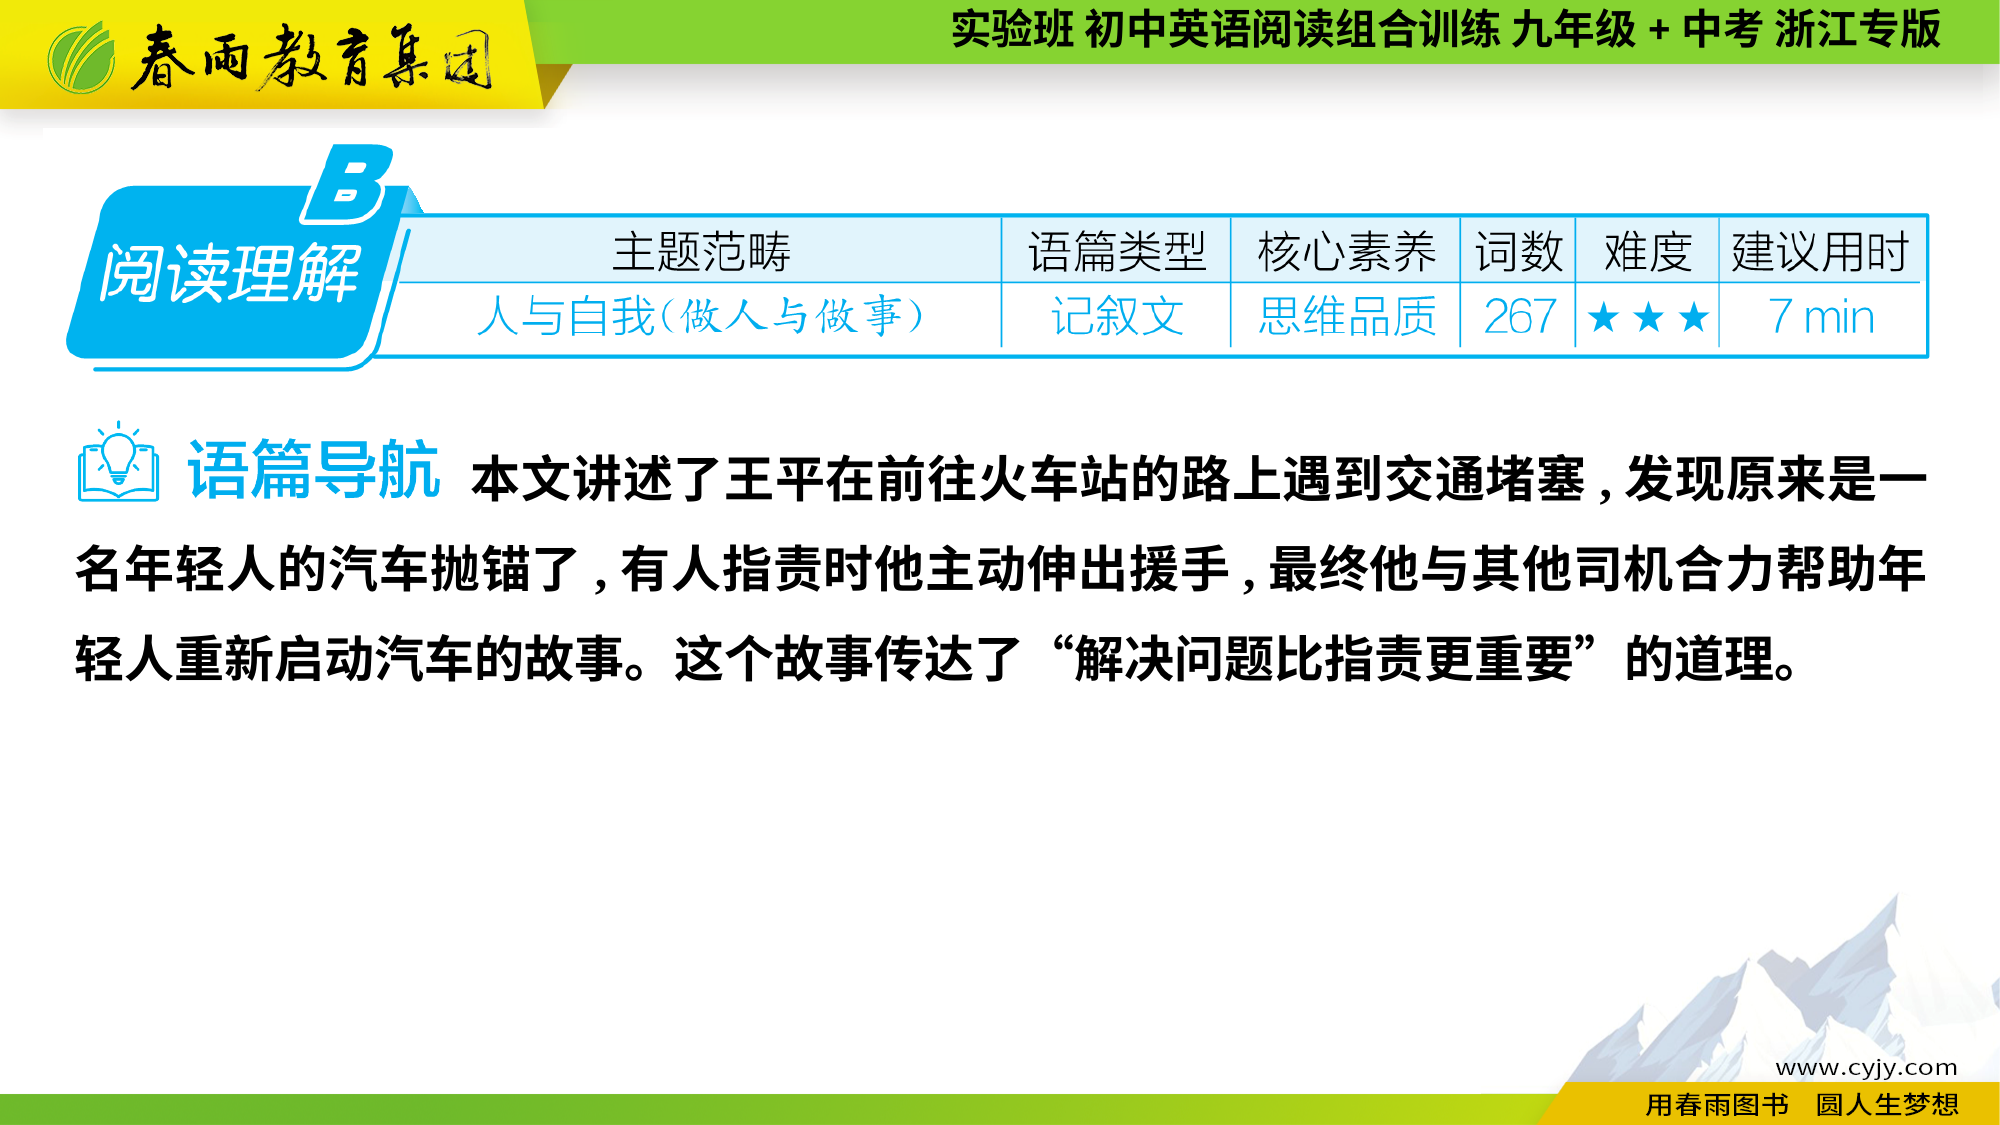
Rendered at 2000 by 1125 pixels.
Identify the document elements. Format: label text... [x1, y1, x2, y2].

picture [0, 0, 2000, 1125]
list 本文讲述了王平在前往火车站的路上遇到交通堵塞,发现原来是一名年轻人的汽车抛锚了,有人指责时他主动伸出援手,最终他与其他司机合力帮助年轻人重新启动汽车的故事。这个故事传达了“解决问题比指责更重要”的道理。 [59, 410, 1944, 687]
